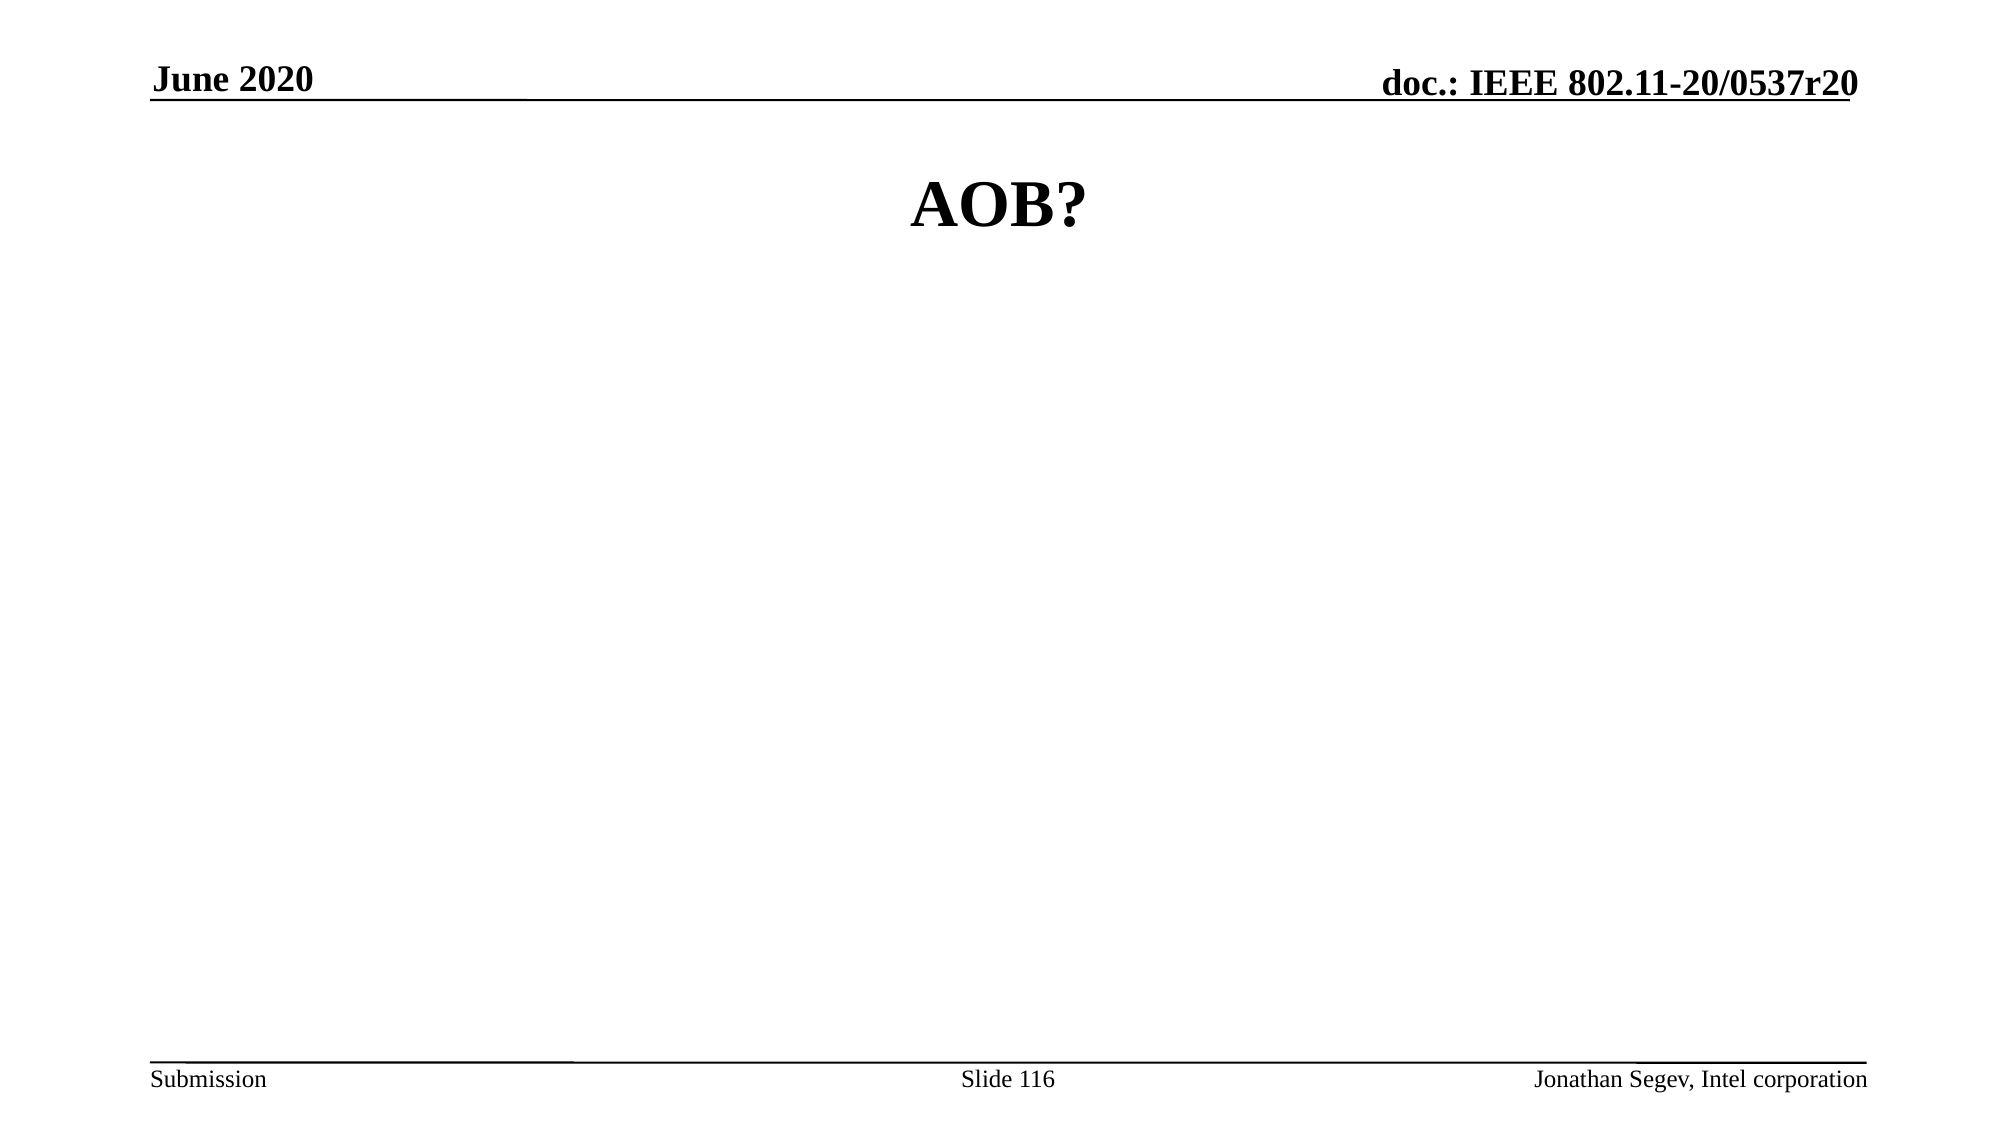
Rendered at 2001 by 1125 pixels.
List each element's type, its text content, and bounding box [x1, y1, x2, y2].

slide_number Slide 116 [950, 1061, 1067, 1123]
title AOB? [149, 112, 1850, 288]
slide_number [152, 54, 563, 100]
footer Jonathan Segev, Intel corporation [1171, 1061, 1869, 1093]
